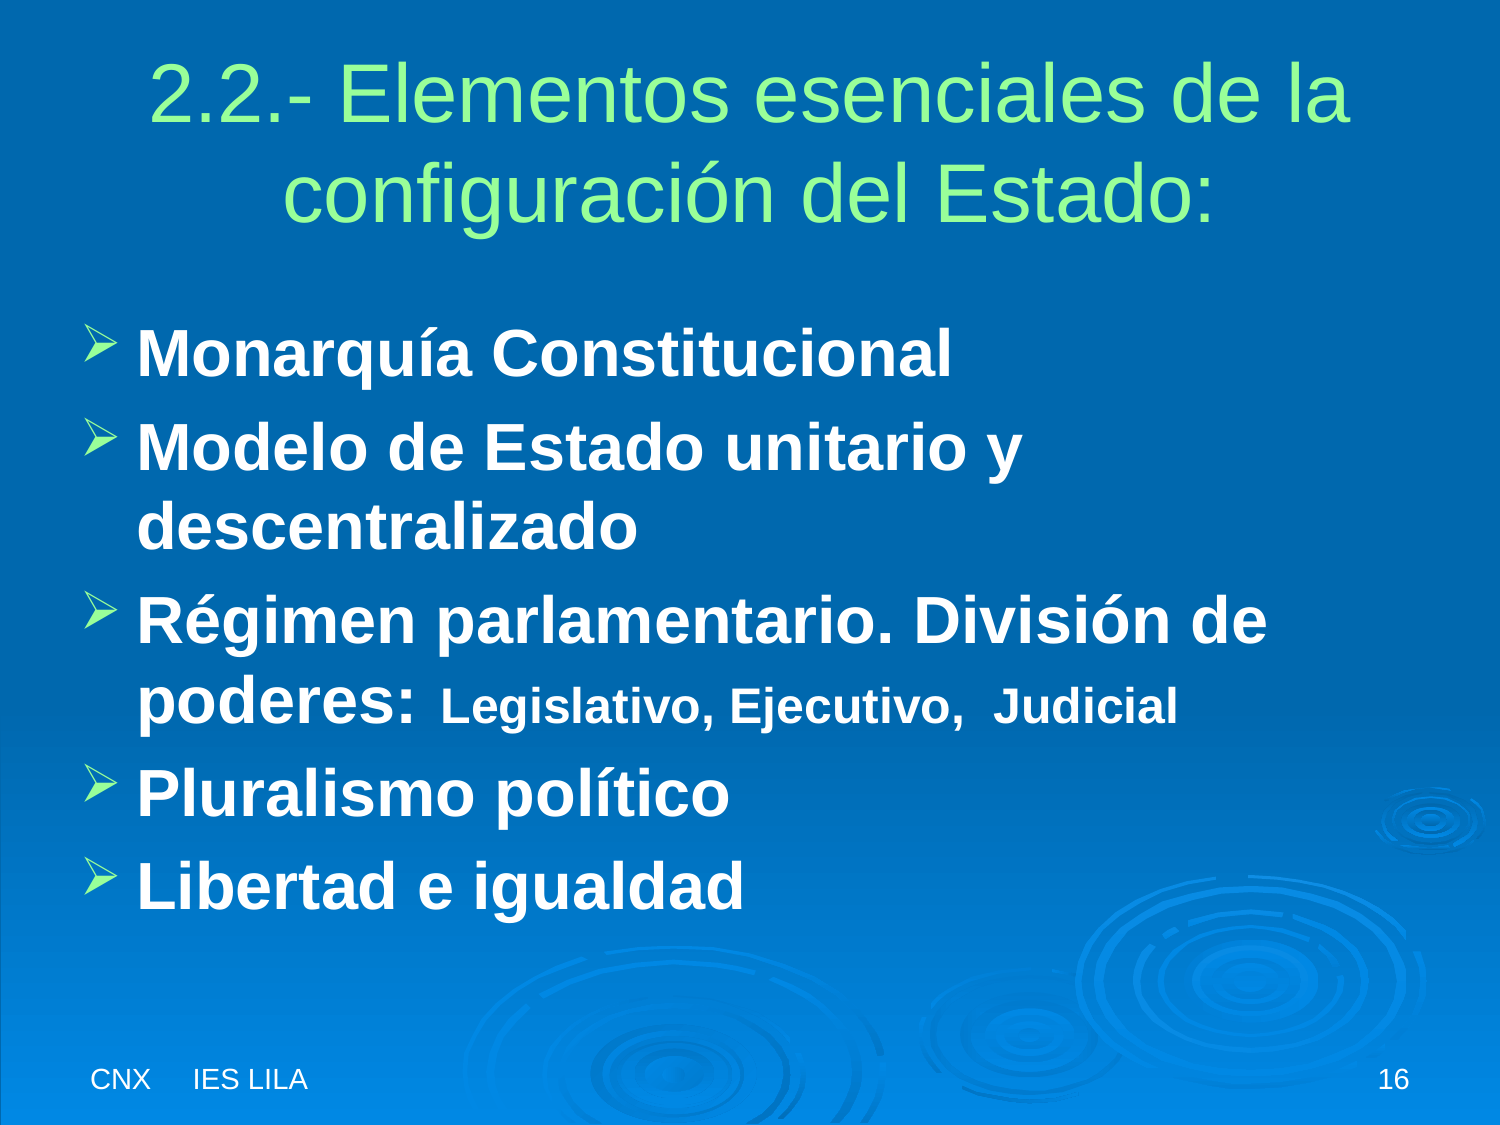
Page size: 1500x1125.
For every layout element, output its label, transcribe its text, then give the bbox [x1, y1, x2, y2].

slide_number 16 [1074, 1024, 1426, 1103]
title 2.2.- Elementos esenciales de la configuración del Estado: [74, 45, 1426, 233]
slide_number CNX IES LILA [74, 1046, 426, 1103]
list Monarquía Constitucional Modelo de Estado unitario y descentralizado Régimen parlamentario. División de poderes: Legislativo, Ejecutivo, Judicial Pluralismo político Libertad e igualdad [64, 302, 1416, 1046]
